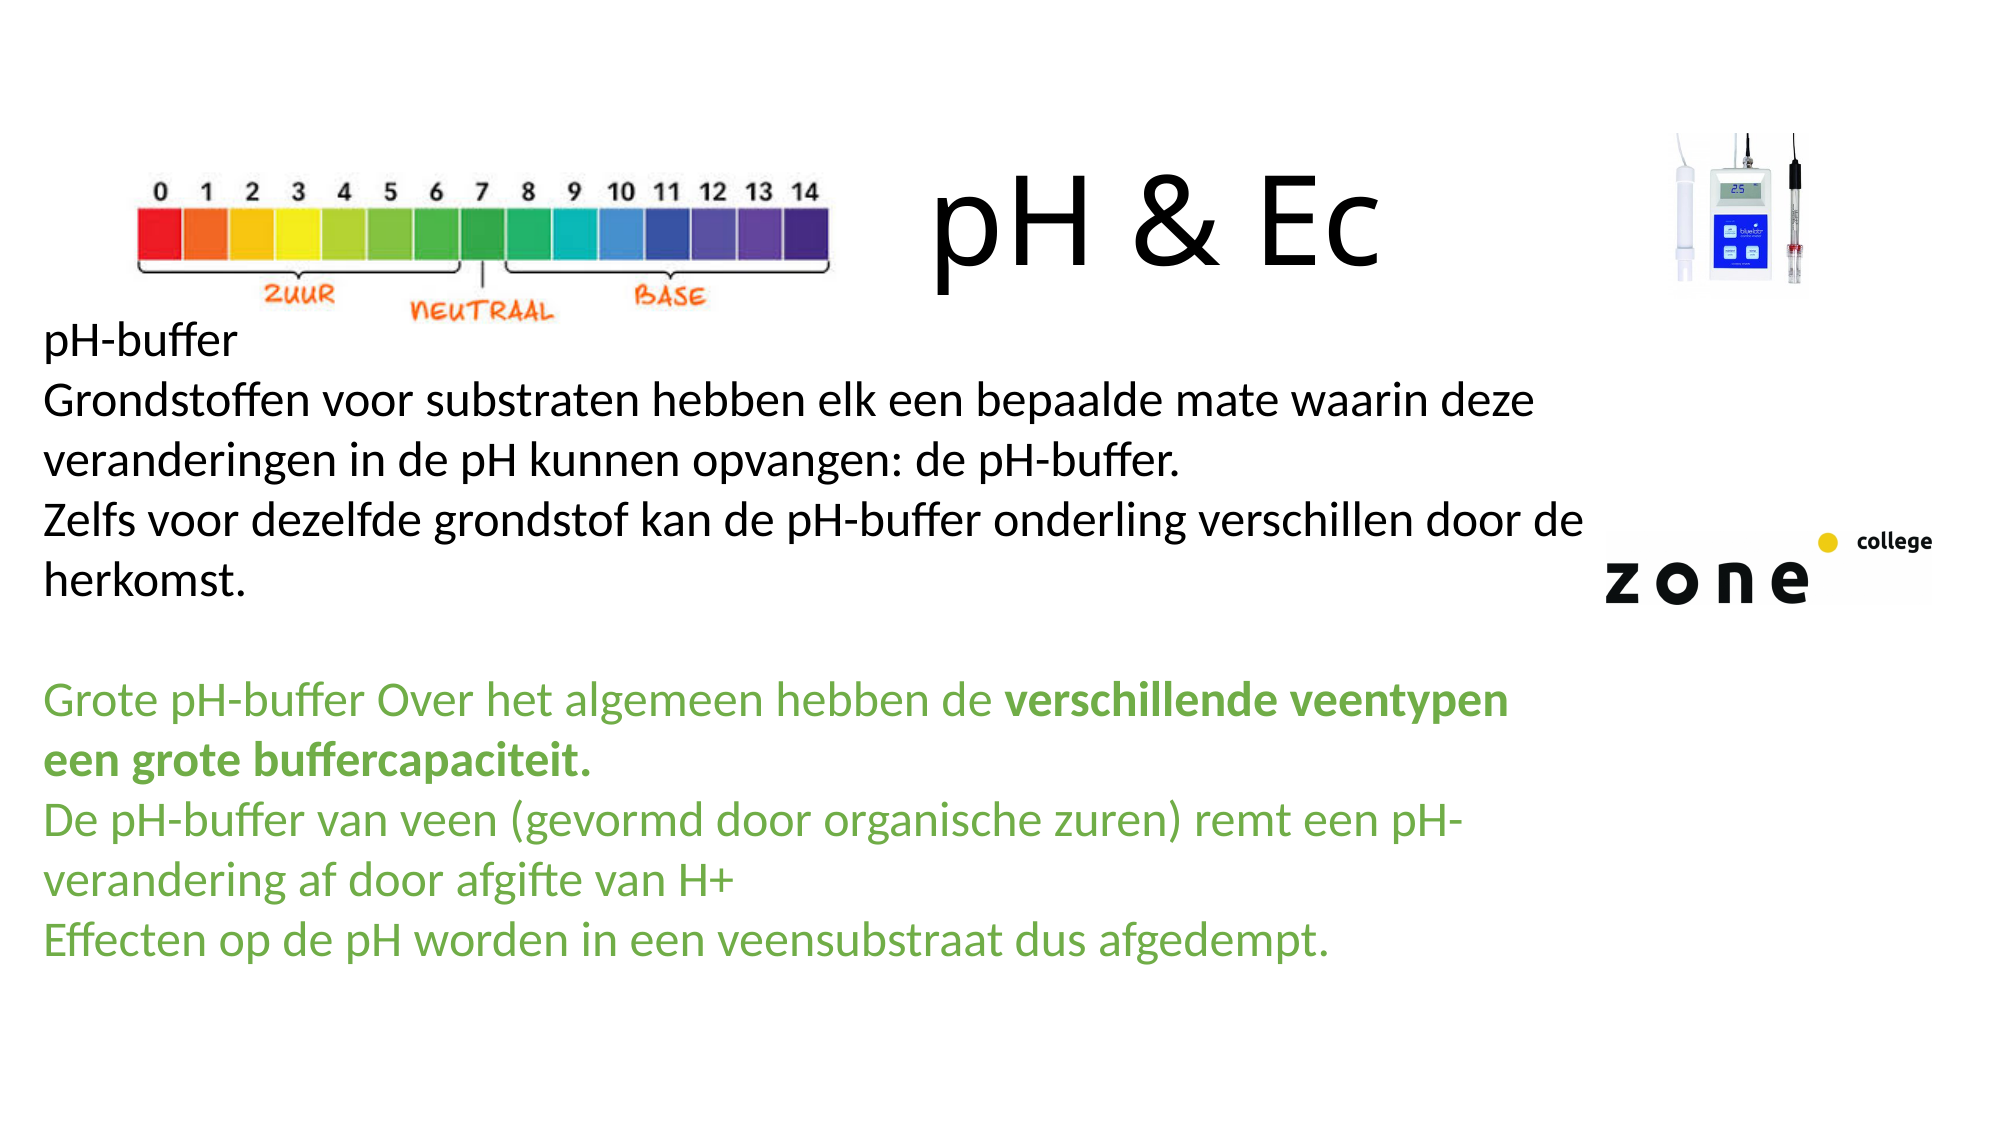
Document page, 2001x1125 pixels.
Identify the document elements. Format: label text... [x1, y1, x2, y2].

picture [122, 160, 847, 332]
picture [1606, 531, 1932, 605]
text_box pH & Ec [912, 133, 1399, 298]
text_box pH-buffer Grondstoffen voor substraten hebben elk een bepaalde mate waarin deze veranderingen in de pH kunnen opvangen: de pH-buffer. Zelfs voor dezelfde grondstof kan de pH-buffer onderling verschillen door de herkomst. Grote pH-buffer Over het algemeen hebben de verschillende veentypen een grote buffercapaciteit. De pH-buffer van veen (gevormd door organische zuren) remt een pH-verandering af door afgifte van H+ Effecten op de pH worden in een veensubstraat dus afgedempt. [28, 298, 1607, 974]
picture [1654, 133, 1821, 299]
